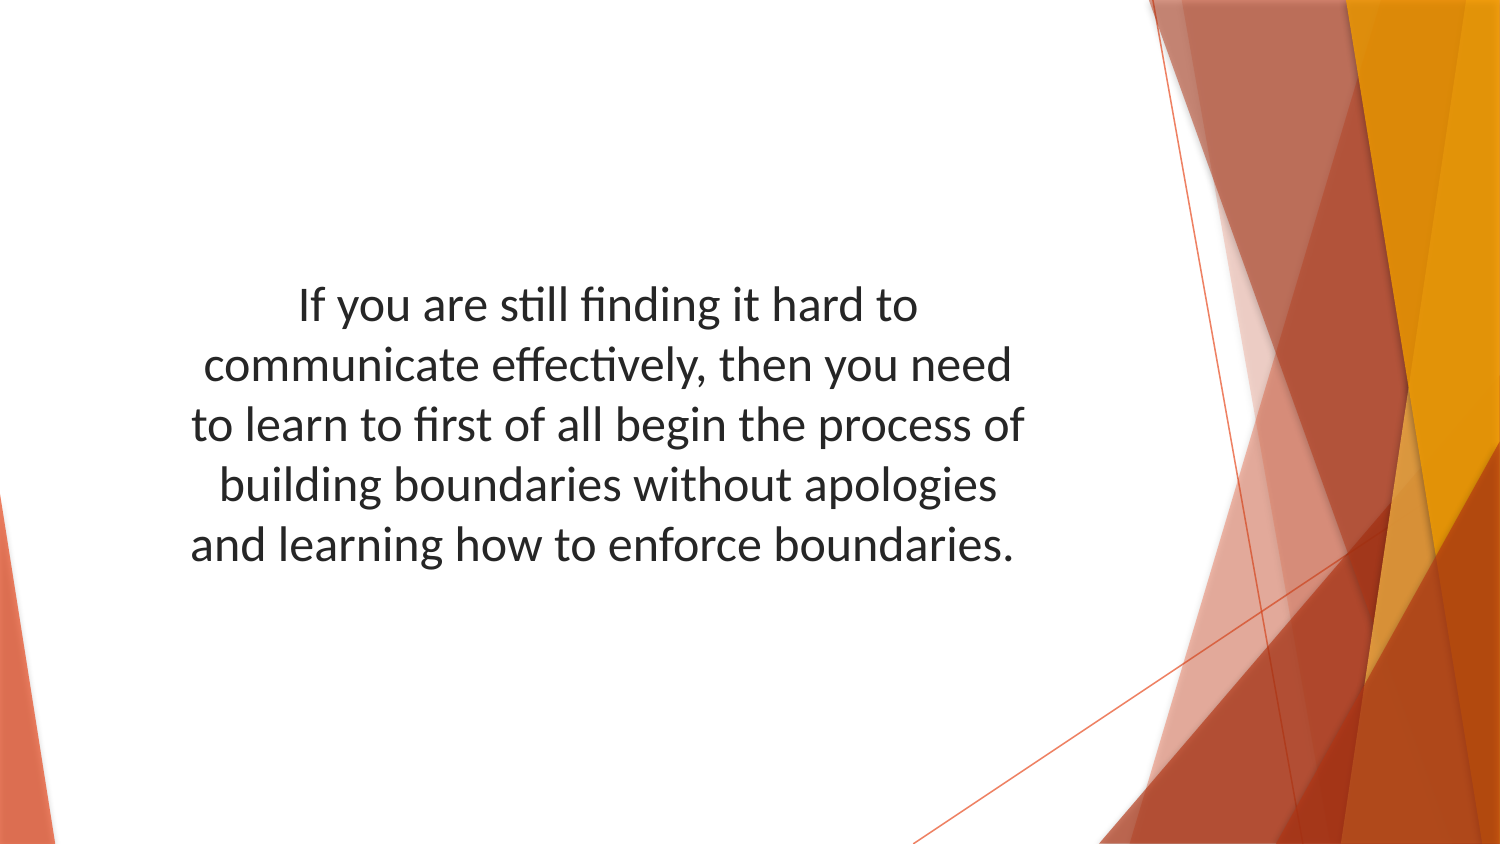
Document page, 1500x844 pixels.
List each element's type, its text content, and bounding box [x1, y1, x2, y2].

list If you are still finding it hard to communicate effectively, then you need to learn to first of all begin the process of building boundaries without apologies and learning how to enforce boundaries. [171, 114, 1046, 729]
